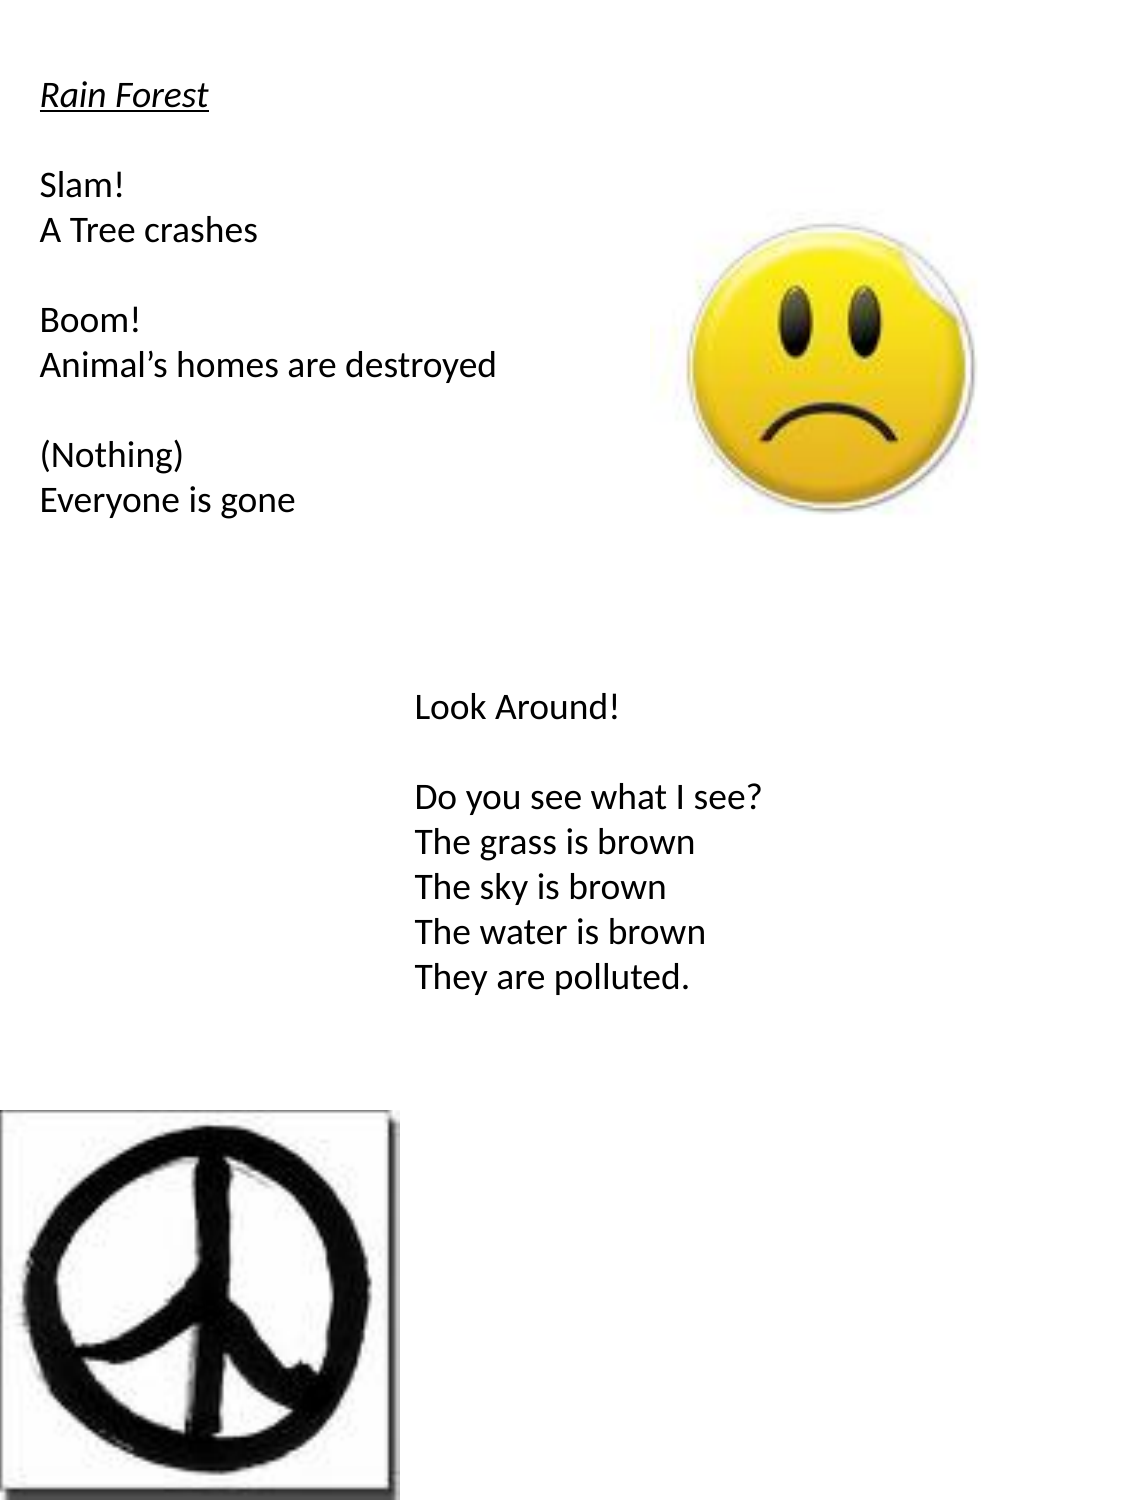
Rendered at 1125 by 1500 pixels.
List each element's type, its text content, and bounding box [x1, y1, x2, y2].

picture [649, 187, 1013, 551]
text_box Look Around! Do you see what I see? The grass is brown The sky is brown The water is brown They are polluted. [399, 674, 988, 1005]
text_box Rain Forest Slam! A Tree crashes Boom! Animal’s homes are destroyed (Nothing) Everyone is gone [24, 62, 1063, 528]
picture [0, 1109, 401, 1500]
